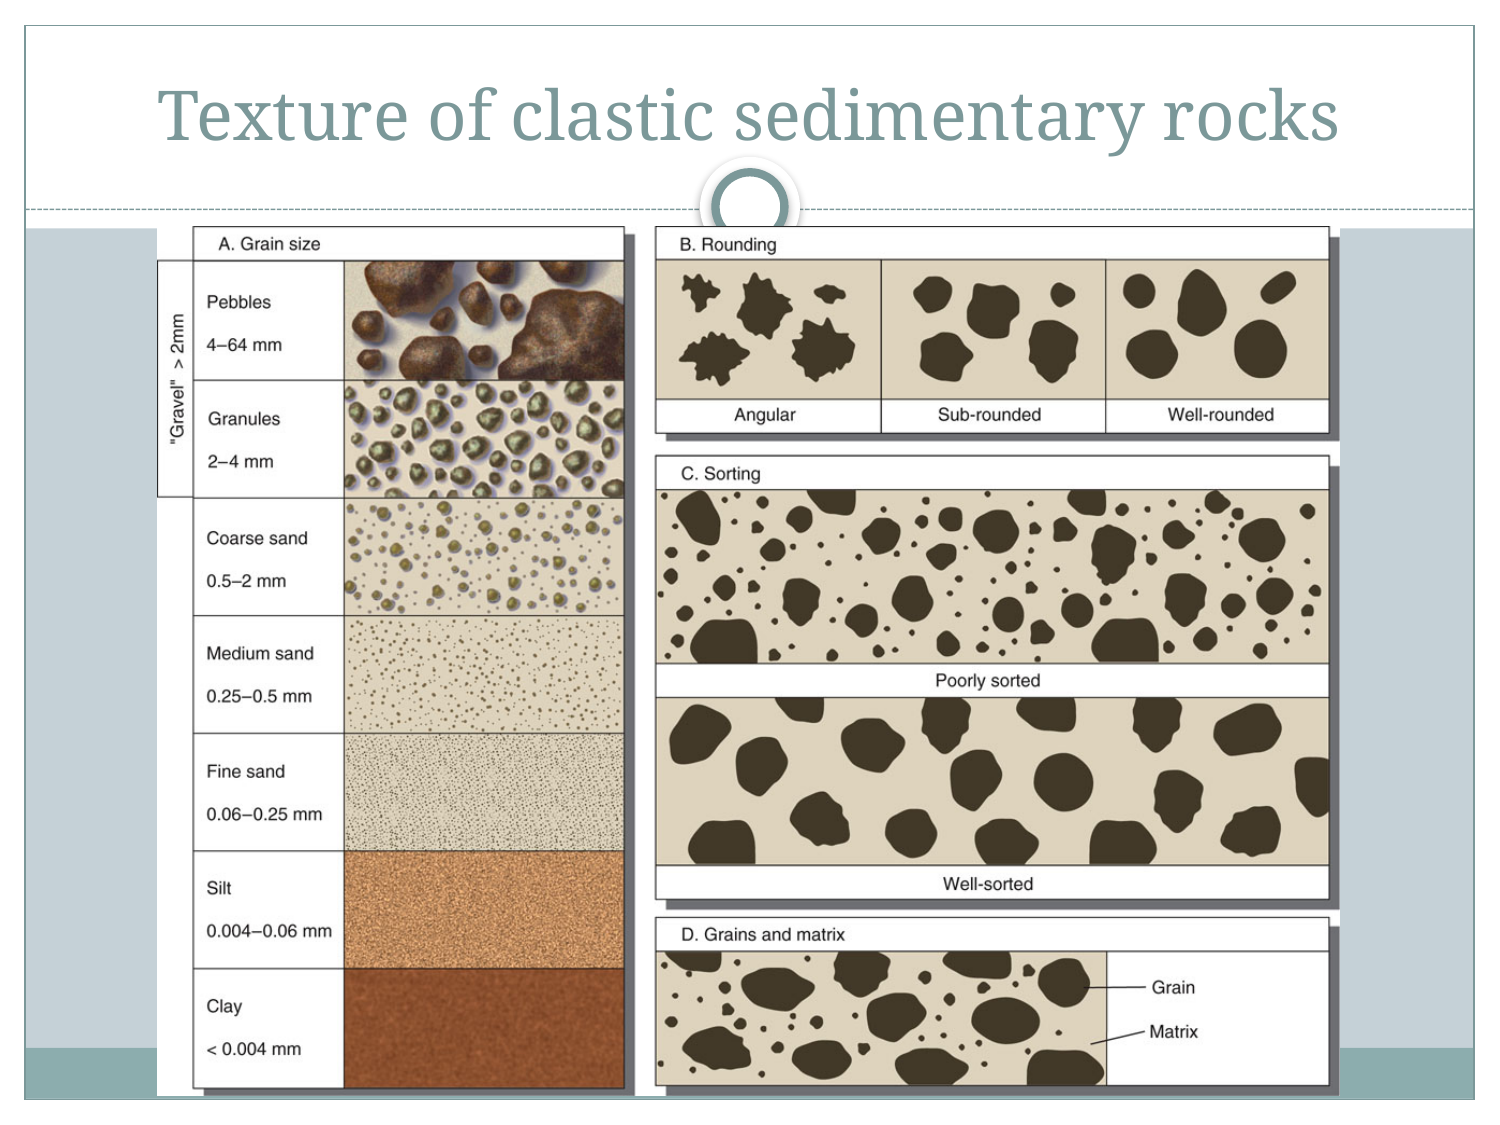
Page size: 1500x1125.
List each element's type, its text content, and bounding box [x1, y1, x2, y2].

picture [157, 226, 1340, 1096]
title Texture of clastic sedimentary rocks [49, 37, 1450, 162]
